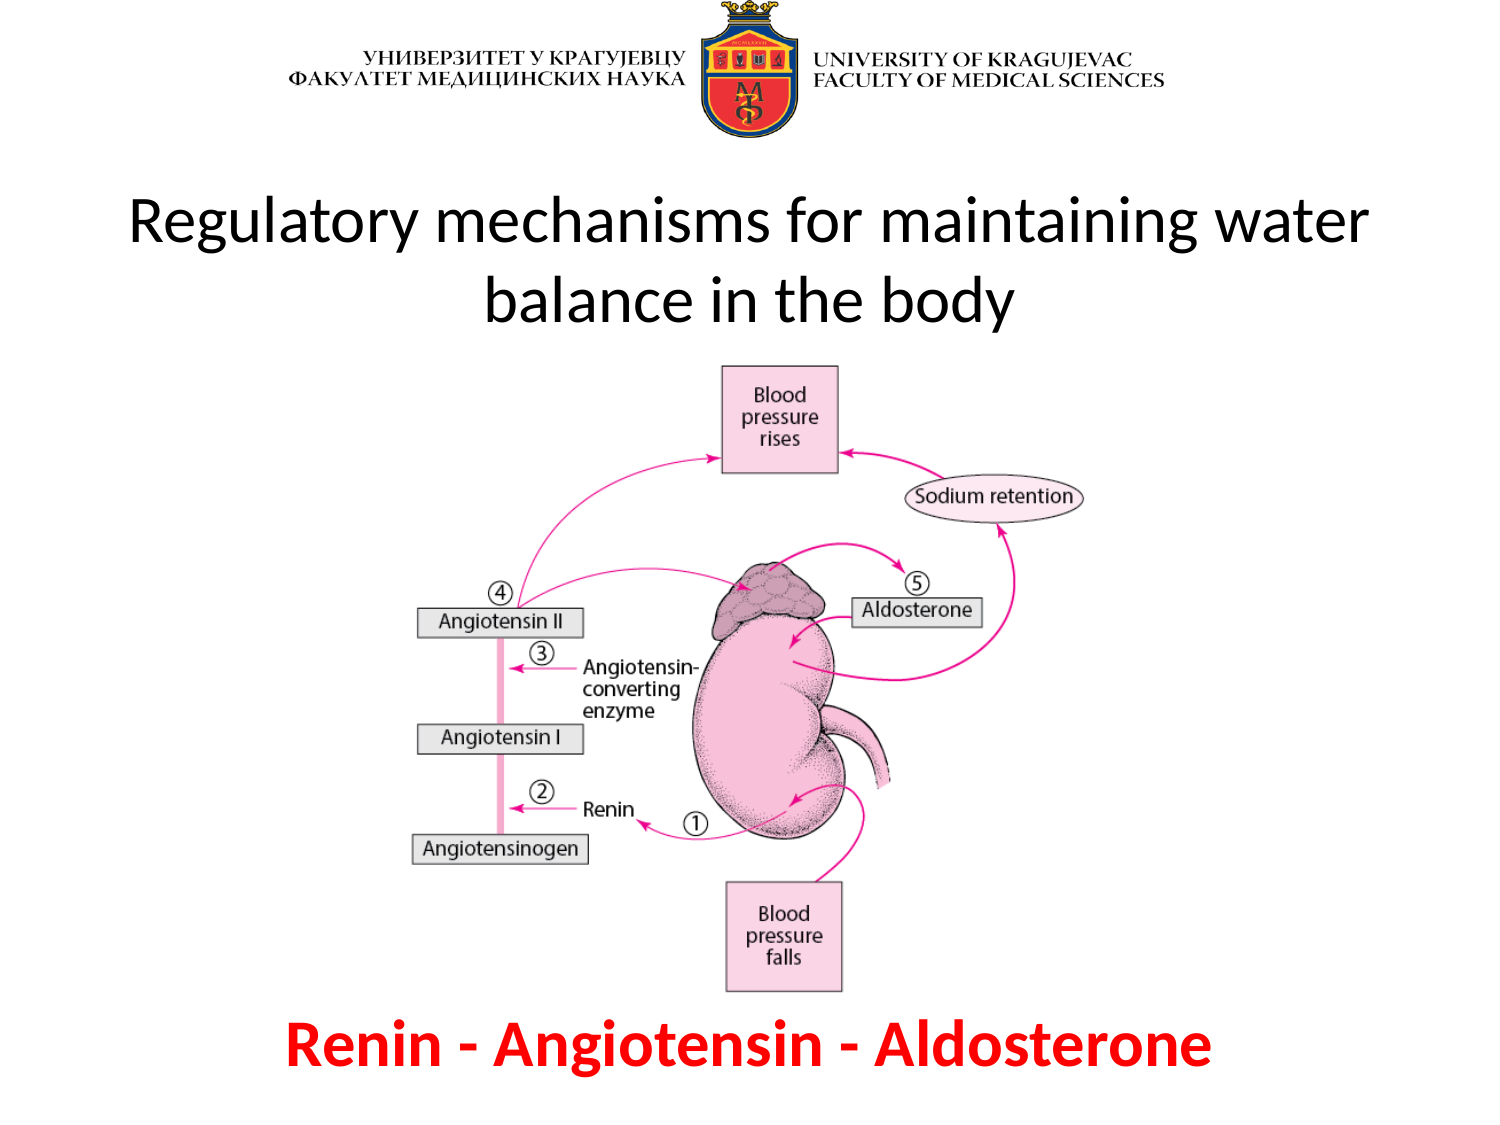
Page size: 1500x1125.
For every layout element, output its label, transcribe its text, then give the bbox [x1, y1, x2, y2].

title Regulatory mechanisms for maintaining water balance in the body [74, 162, 1426, 351]
text_box Renin - Angiotensin - Aldosterone [135, 998, 1365, 1083]
picture [408, 361, 1091, 998]
picture [289, 0, 1164, 138]
